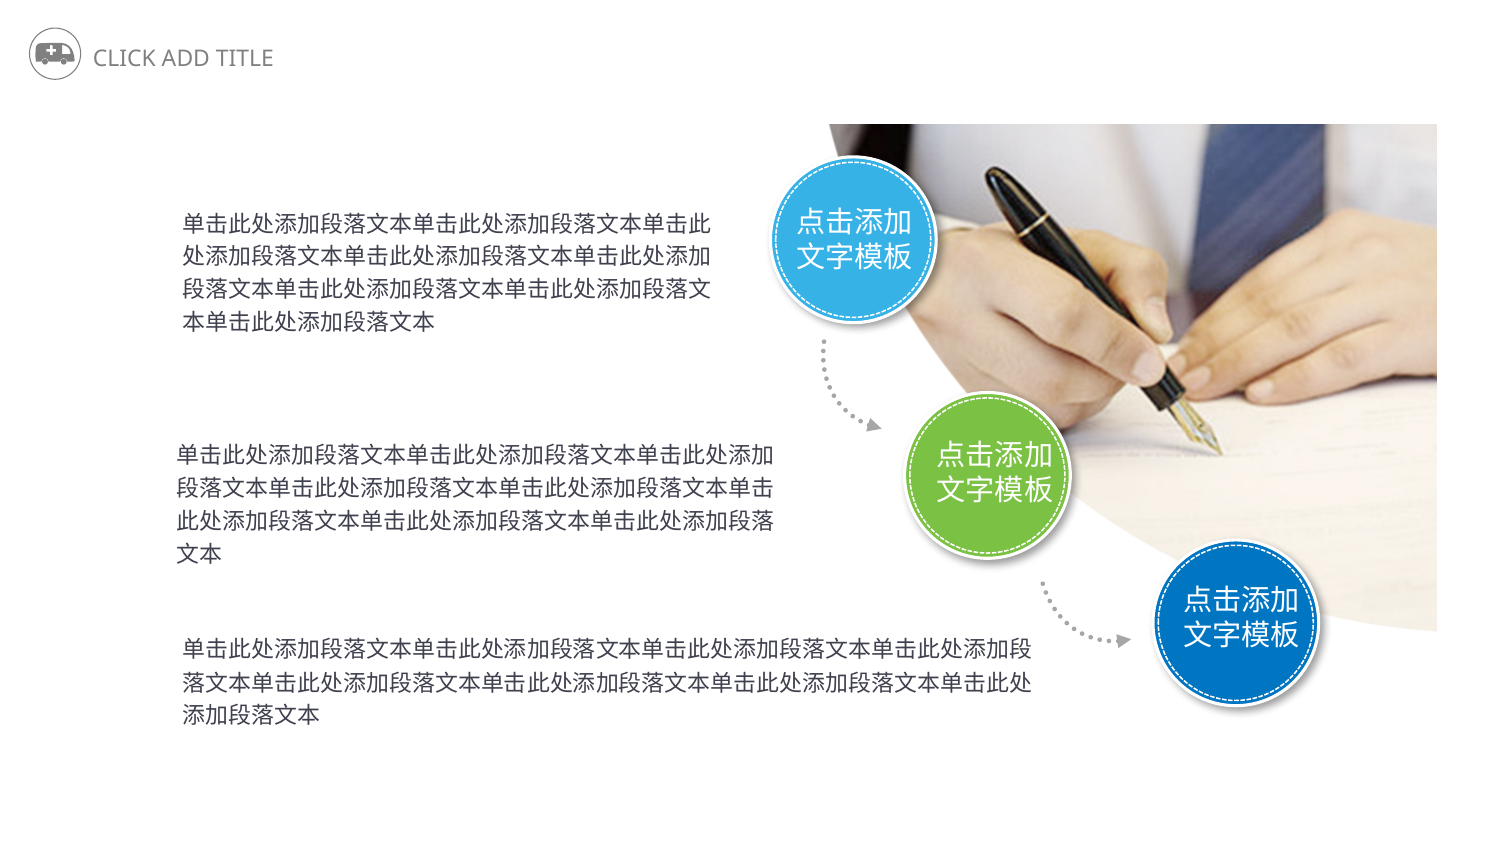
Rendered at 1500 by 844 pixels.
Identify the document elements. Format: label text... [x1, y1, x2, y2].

text_box 单击此处添加段落文本单击此处添加段落文本单击此处添加段落文本单击此处添加段落文本单击此处添加段落文本单击此处添加段落文本单击此处添加段落文本单击此处添加段落文本 [168, 196, 726, 376]
picture [821, 123, 1437, 643]
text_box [770, 156, 937, 323]
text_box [904, 392, 1071, 559]
text_box 单击此处添加段落文本单击此处添加段落文本单击此处添加段落文本单击此处添加段落文本单击此处添加段落文本单击此处添加段落文本单击此处添加段落文本单击此处添加段落文本 [163, 428, 811, 607]
text_box 单击此处添加段落文本单击此处添加段落文本单击此处添加段落文本单击此处添加段落文本单击此处添加段落文本单击此处添加段落文本单击此处添加段落文本单击此处添加段落文本 [168, 622, 1055, 769]
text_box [1152, 539, 1319, 706]
